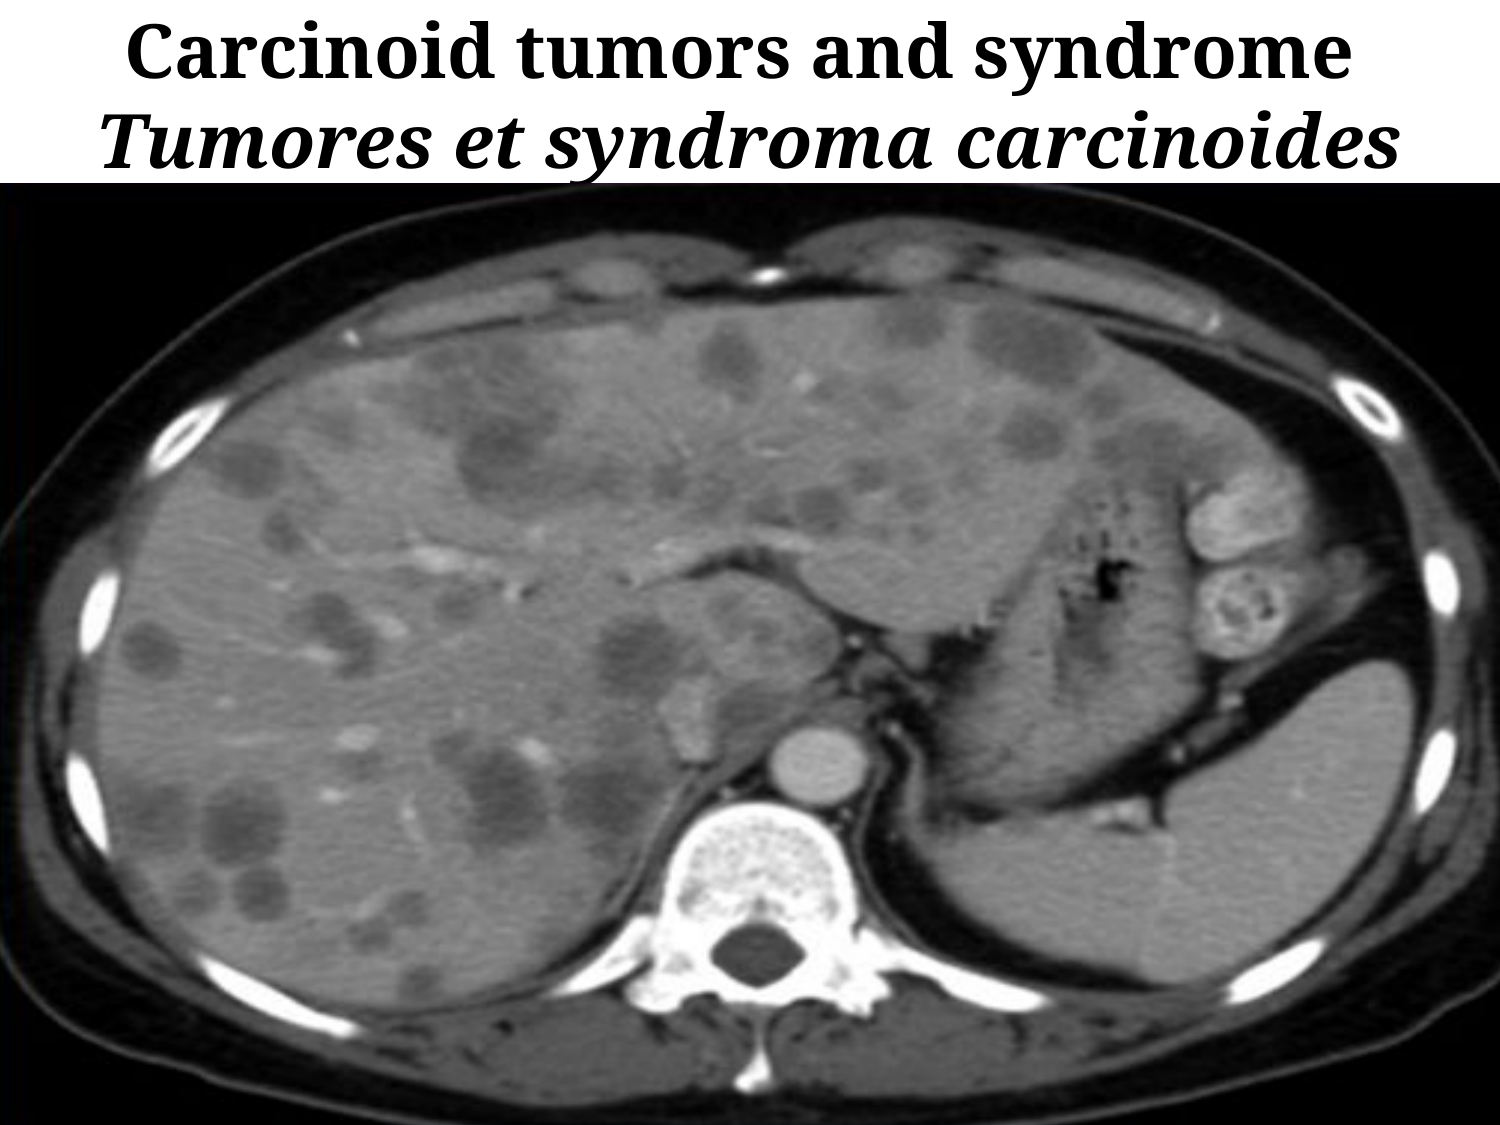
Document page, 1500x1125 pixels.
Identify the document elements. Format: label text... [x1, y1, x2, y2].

picture [0, 182, 1500, 1125]
title Carcinoid tumors and syndrome Tumores et syndroma carcinoides [0, 0, 1500, 182]
